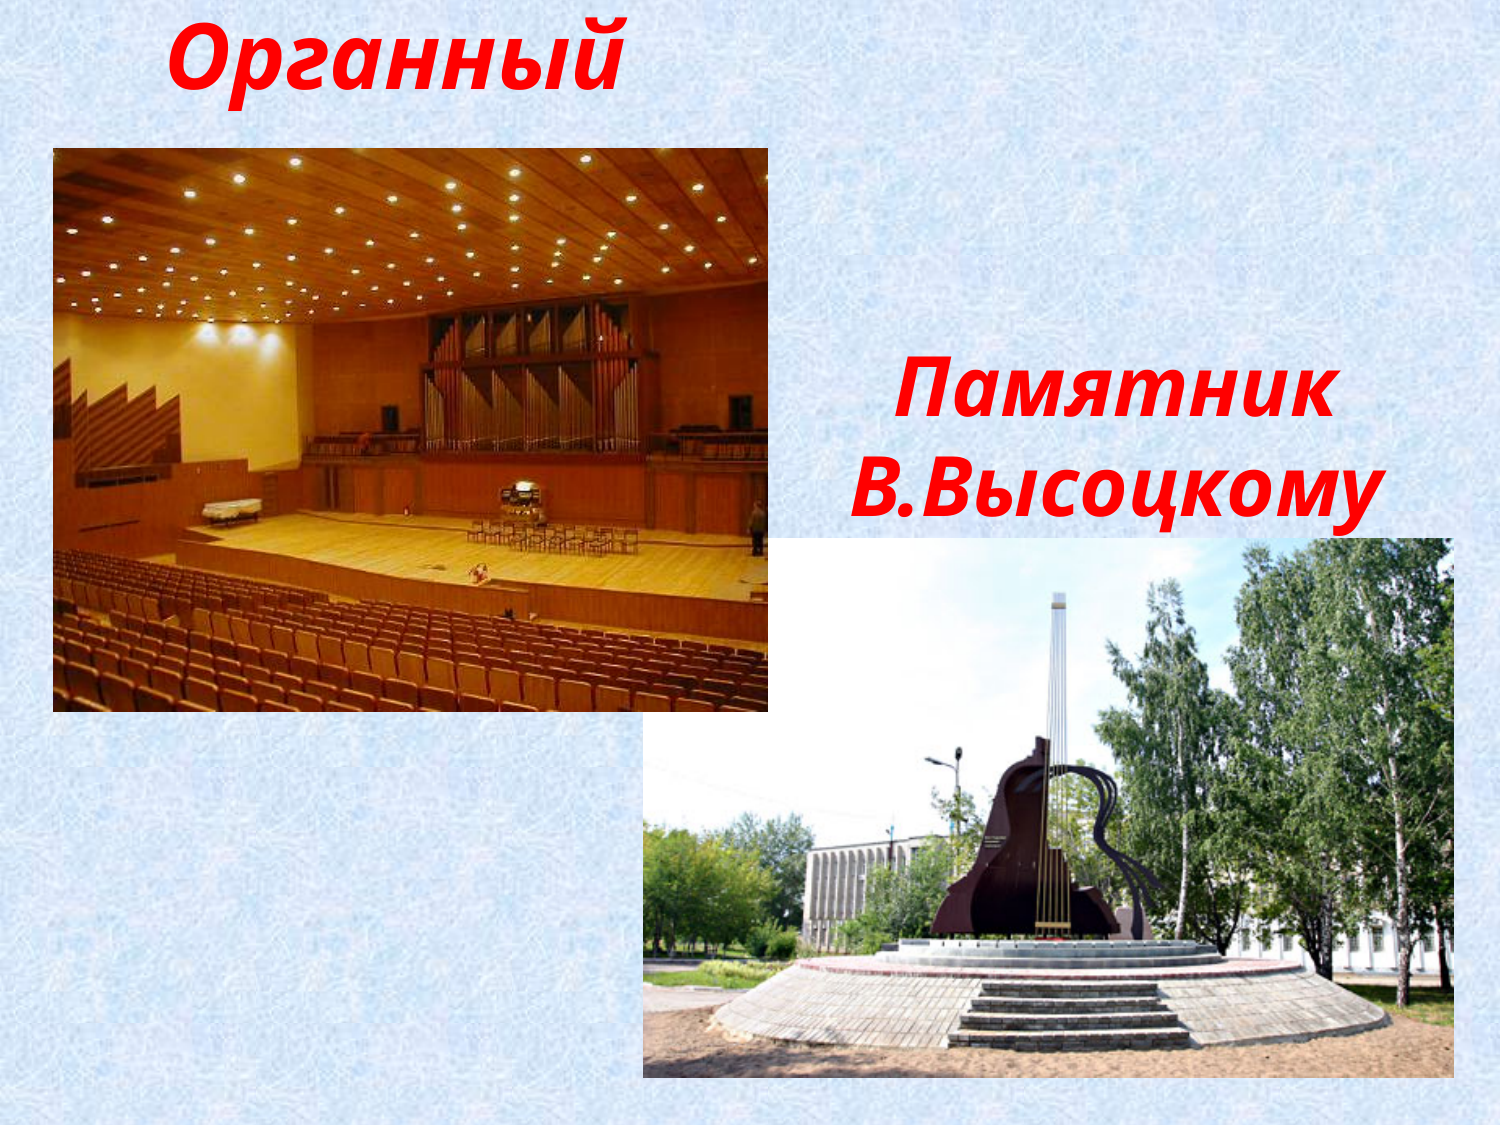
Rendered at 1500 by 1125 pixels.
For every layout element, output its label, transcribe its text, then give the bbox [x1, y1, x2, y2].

picture [0, 0, 1500, 1125]
title Органный зал [76, 30, 715, 139]
text_box Памятник В.Высоцкому [785, 326, 1447, 530]
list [52, 148, 769, 712]
